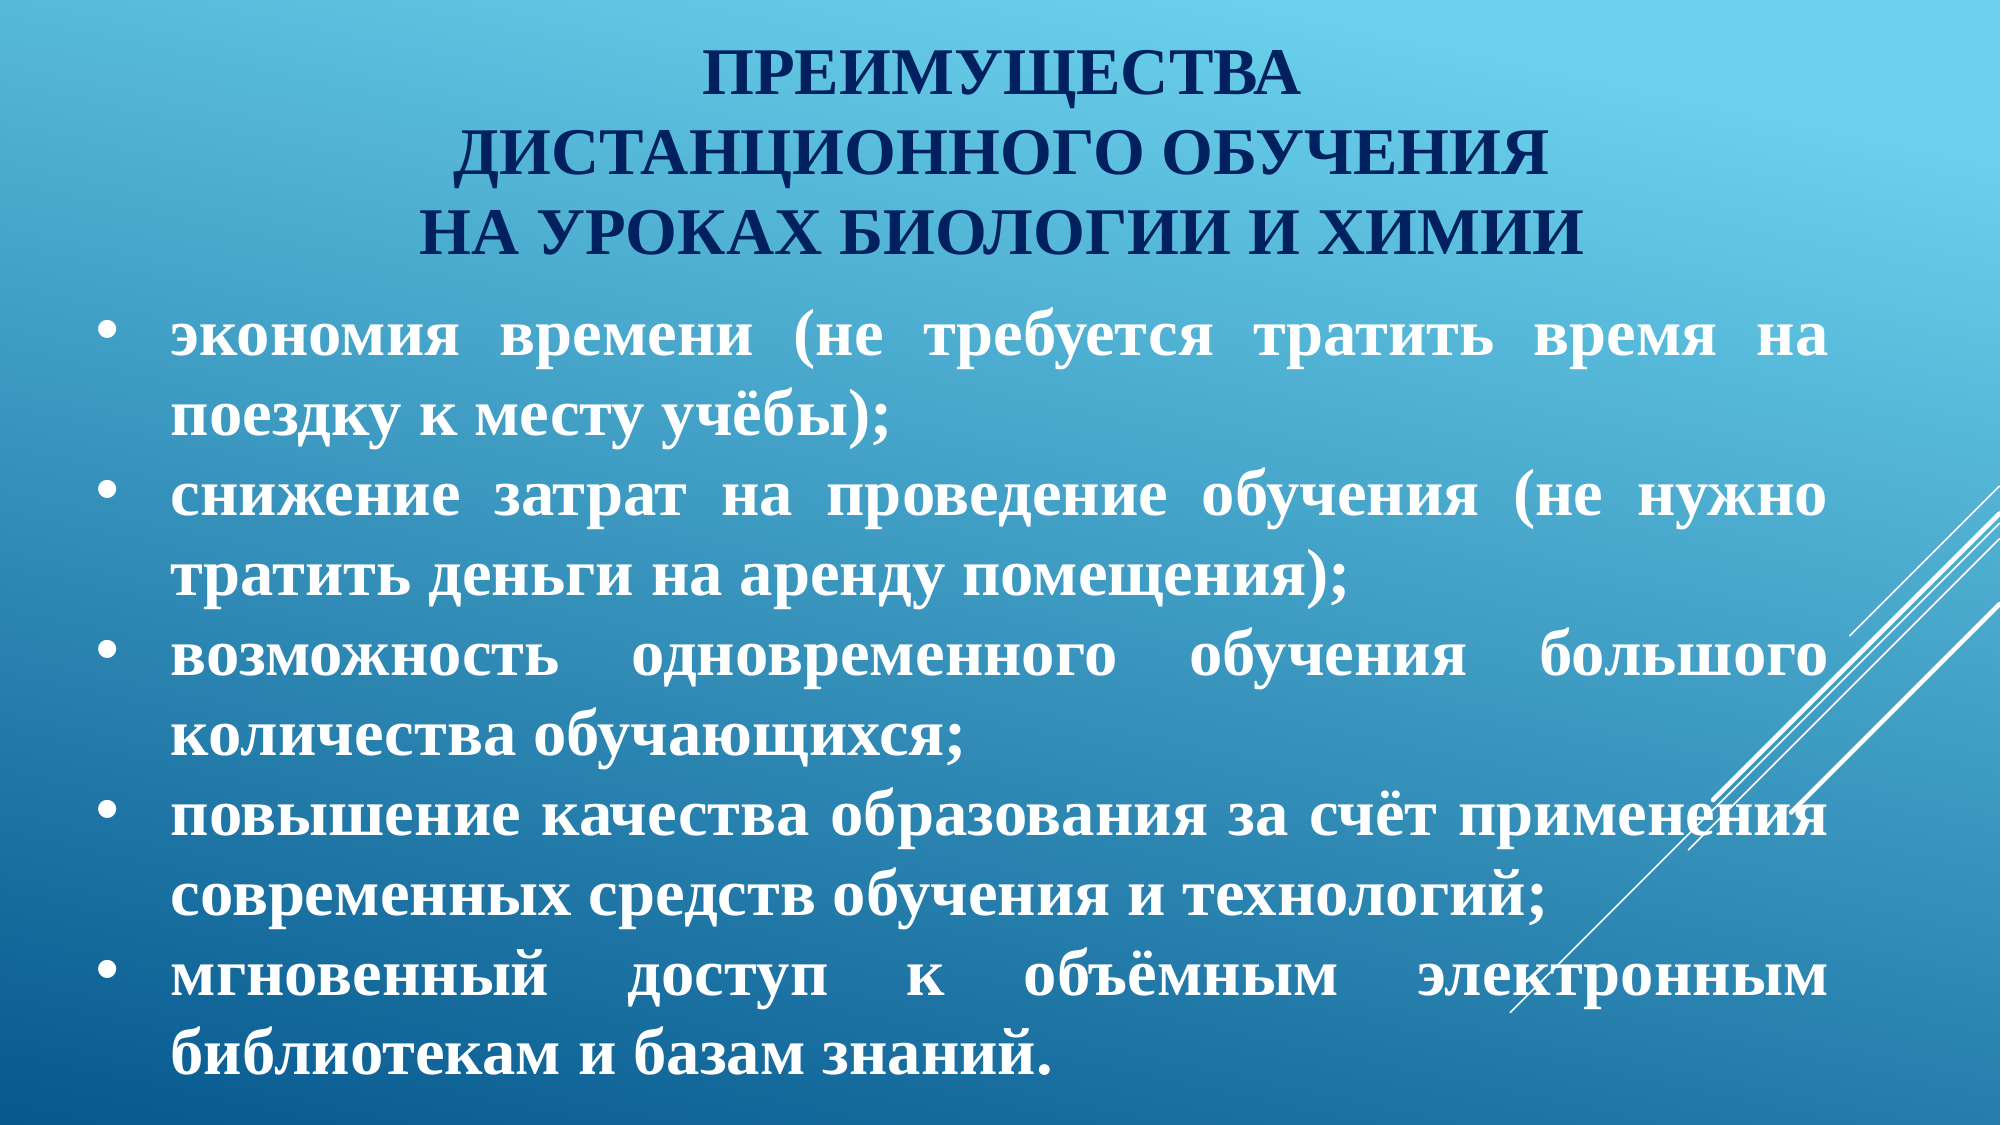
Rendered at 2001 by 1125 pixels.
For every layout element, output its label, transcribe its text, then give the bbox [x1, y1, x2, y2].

title Преимущества дистанционного обучения на уроках БИОЛОГИИ И ХИМИИ [34, 12, 1971, 284]
text_box экономия времени (не требуется тратить время на поездку к месту учёбы); снижение затрат на проведение обучения (не нужно тратить деньги на аренду помещения); возможность одновременного обучения большого количества обучающихся; повышение качества образования за счёт применения современных средств обучения и технологий; мгновенный доступ к объёмным электронным библиотекам и базам знаний. [80, 281, 1846, 1096]
